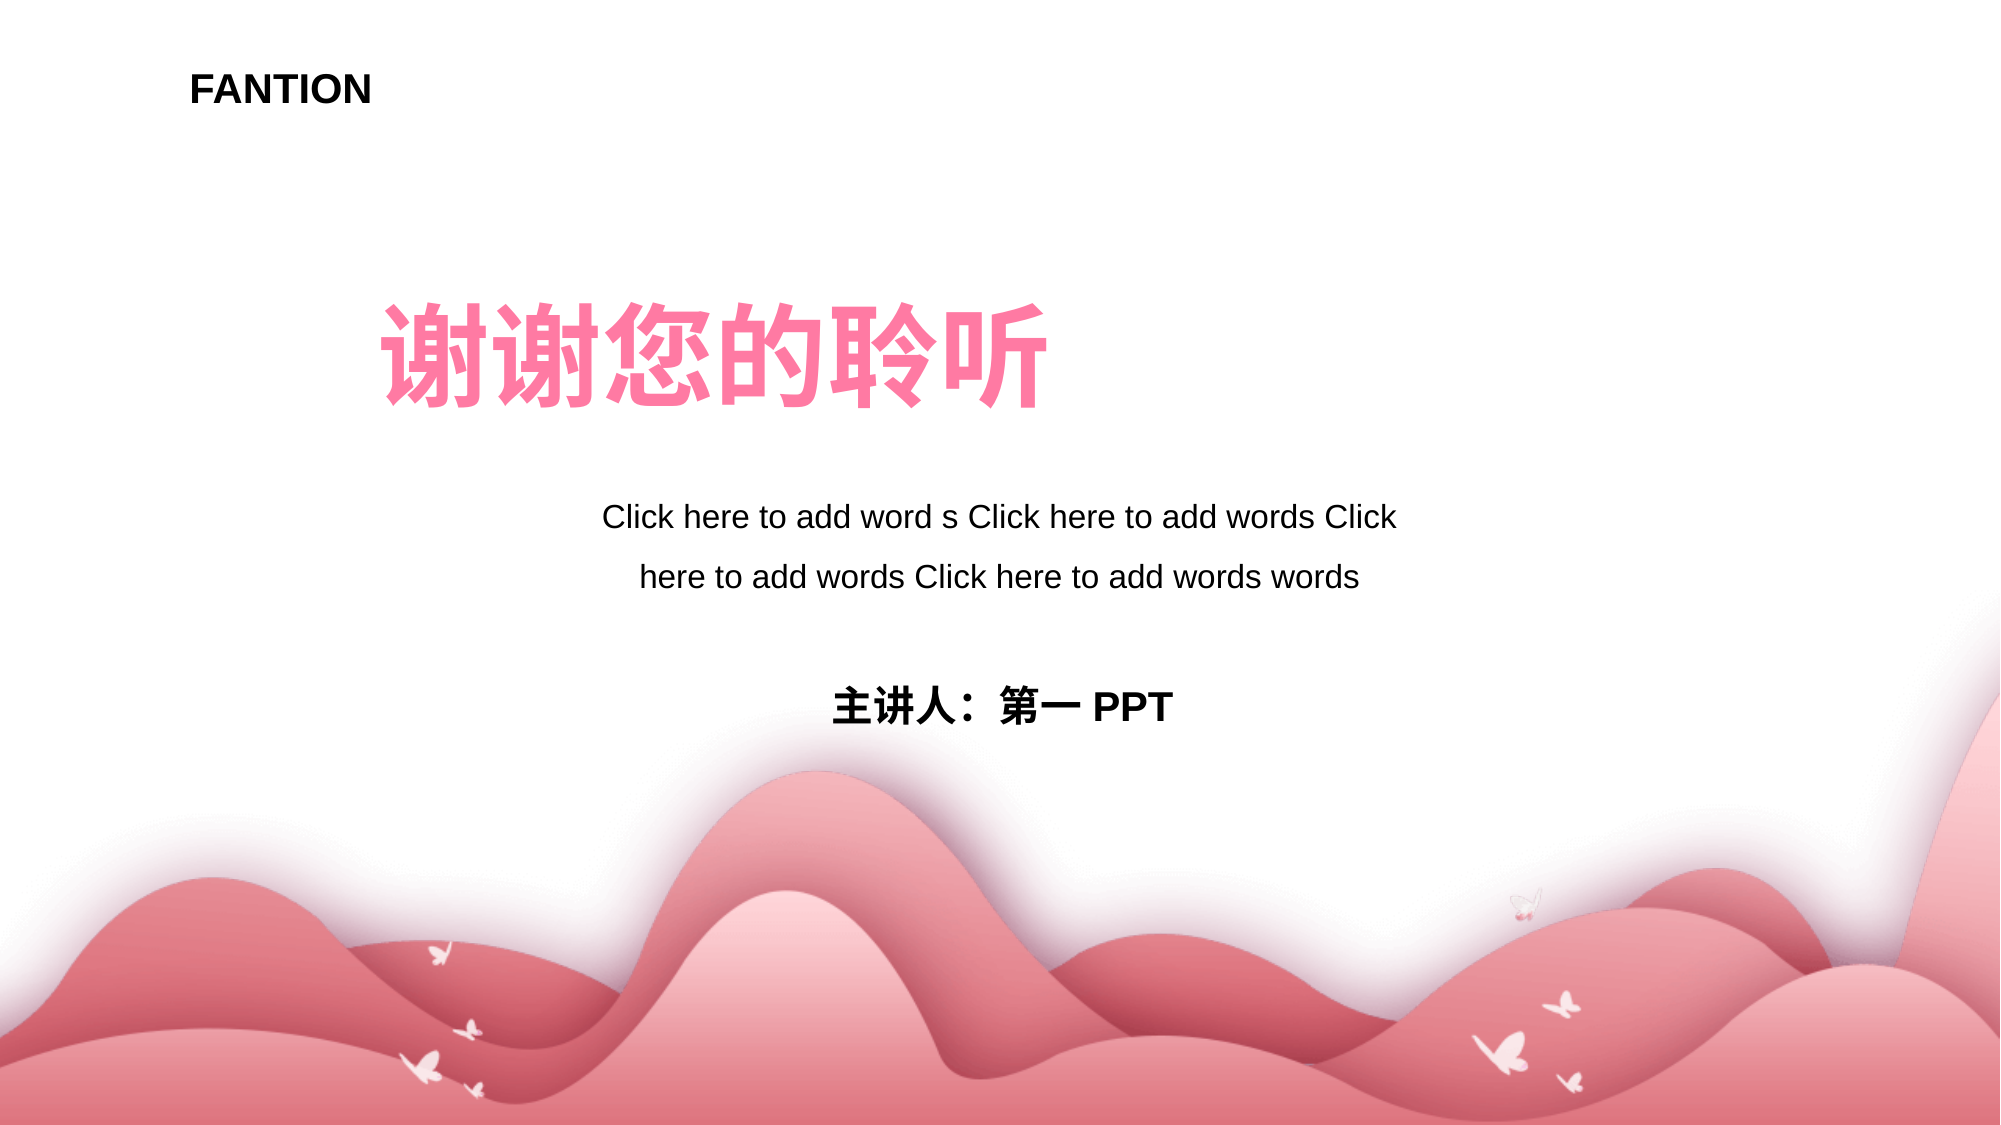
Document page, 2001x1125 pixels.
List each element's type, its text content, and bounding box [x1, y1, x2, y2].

picture [0, 187, 2000, 1125]
text_box FANTION [174, 54, 1779, 119]
